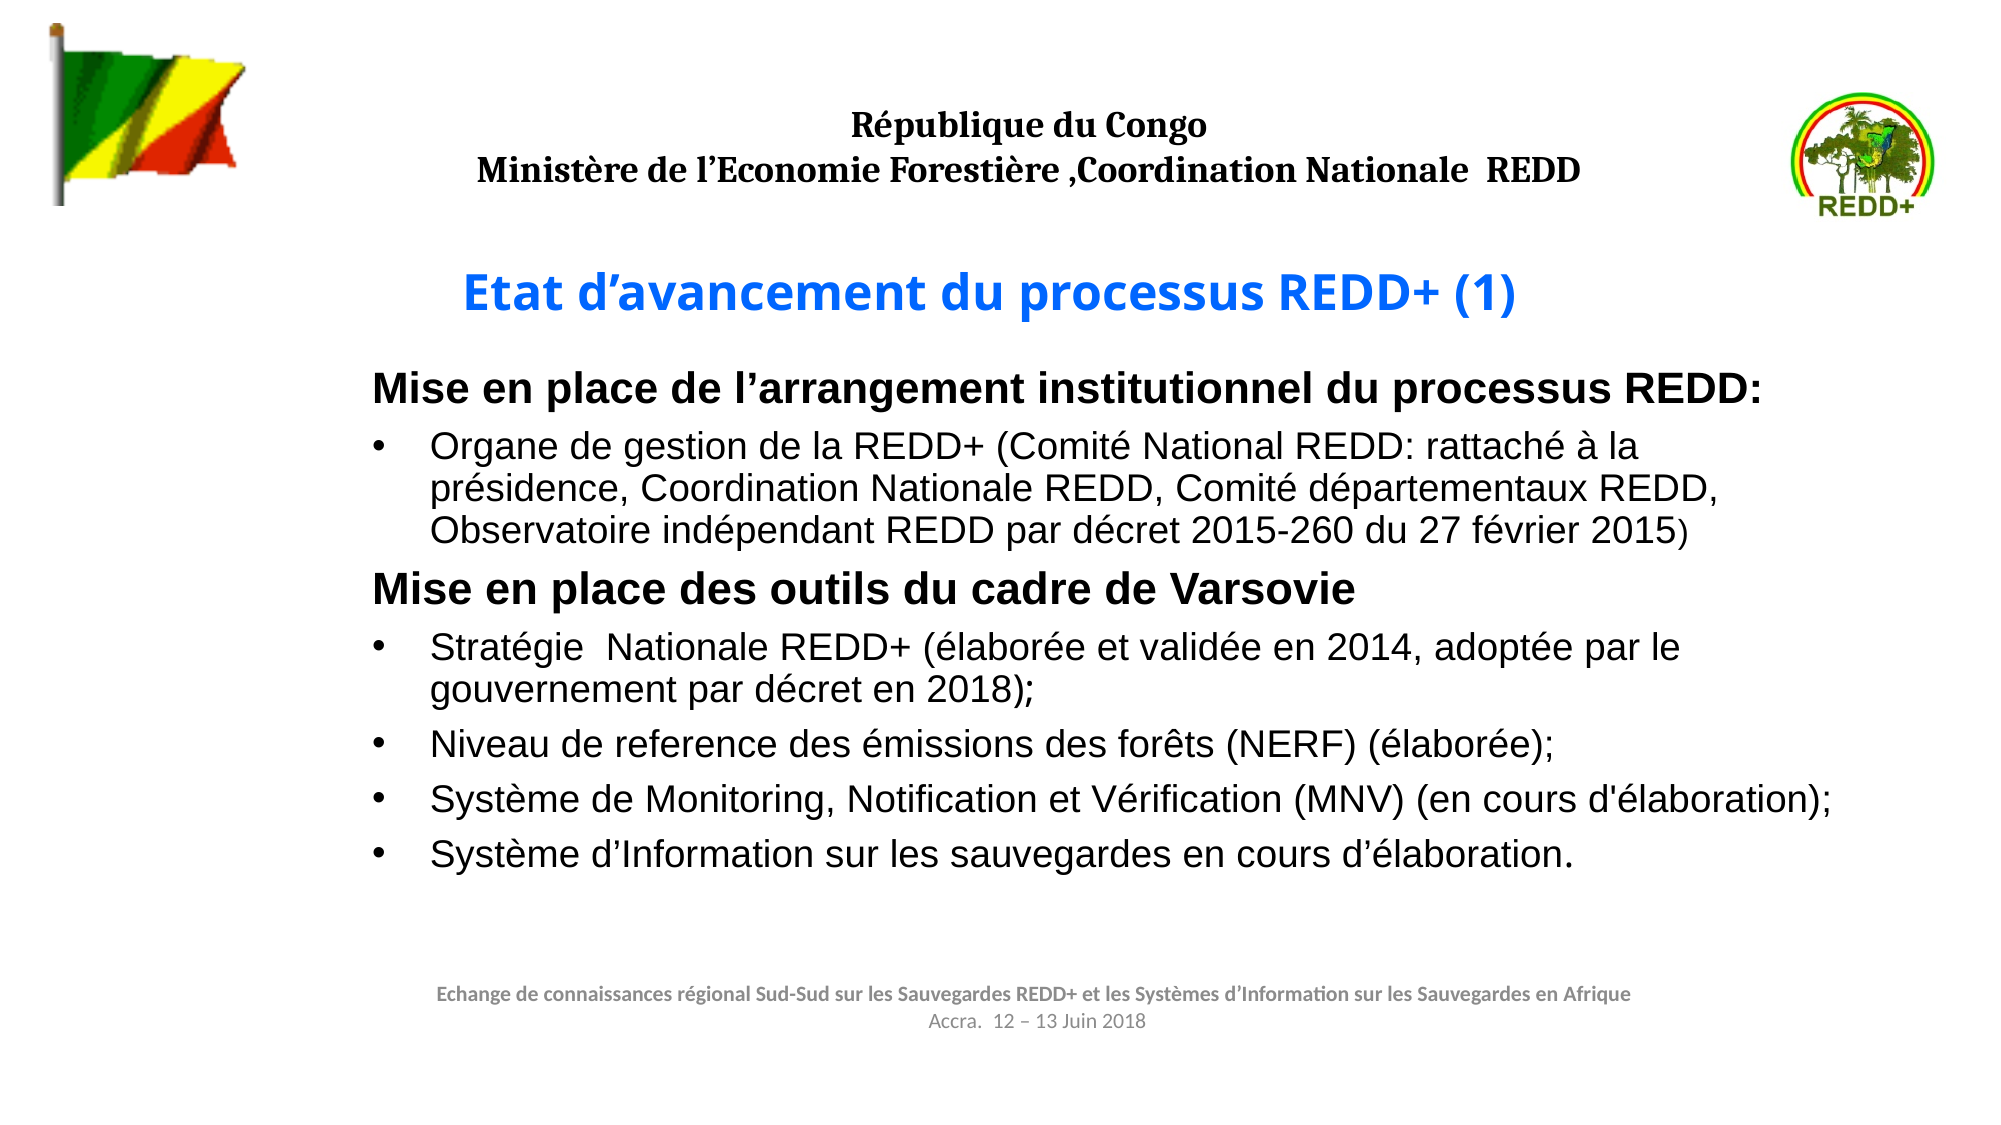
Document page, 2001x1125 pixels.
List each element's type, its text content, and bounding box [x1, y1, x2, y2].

picture [44, 23, 253, 206]
footer Echange de connaissances régional Sud-Sud sur les Sauvegardes REDD+ et les Systèmes d’Information sur les Sauvegardes en Afrique Accra. 12 – 13 Juin 2018 [412, 935, 1663, 1088]
picture [1765, 92, 1961, 231]
title Etat d’avancement du processus REDD+ (1) [252, 248, 1728, 330]
subtitle Mise en place de l’arrangement institutionnel du processus REDD: Organe de gestion de la REDD+ (Comité National REDD: rattaché à la présidence, Coordination Nationale REDD, Comité départementaux REDD, Observatoire indépendant REDD par décret 2015-260 du 27 février 2015) Mise en place des outils du cadre de Varsovie Stratégie Nationale REDD+ (élaborée et validée en 2014, adoptée par le gouvernement par décret en 2018); Niveau de reference des émissions des forêts (NERF) (élaborée); Système de Monitoring, Notification et Vérification (MNV) (en cours d'élaboration); Système d’Information sur les sauvegardes en cours d’élaboration. [357, 329, 1863, 900]
text_box République du Congo Ministère de l’Economie Forestière ,Coordination Nationale REDD [434, 103, 1633, 231]
